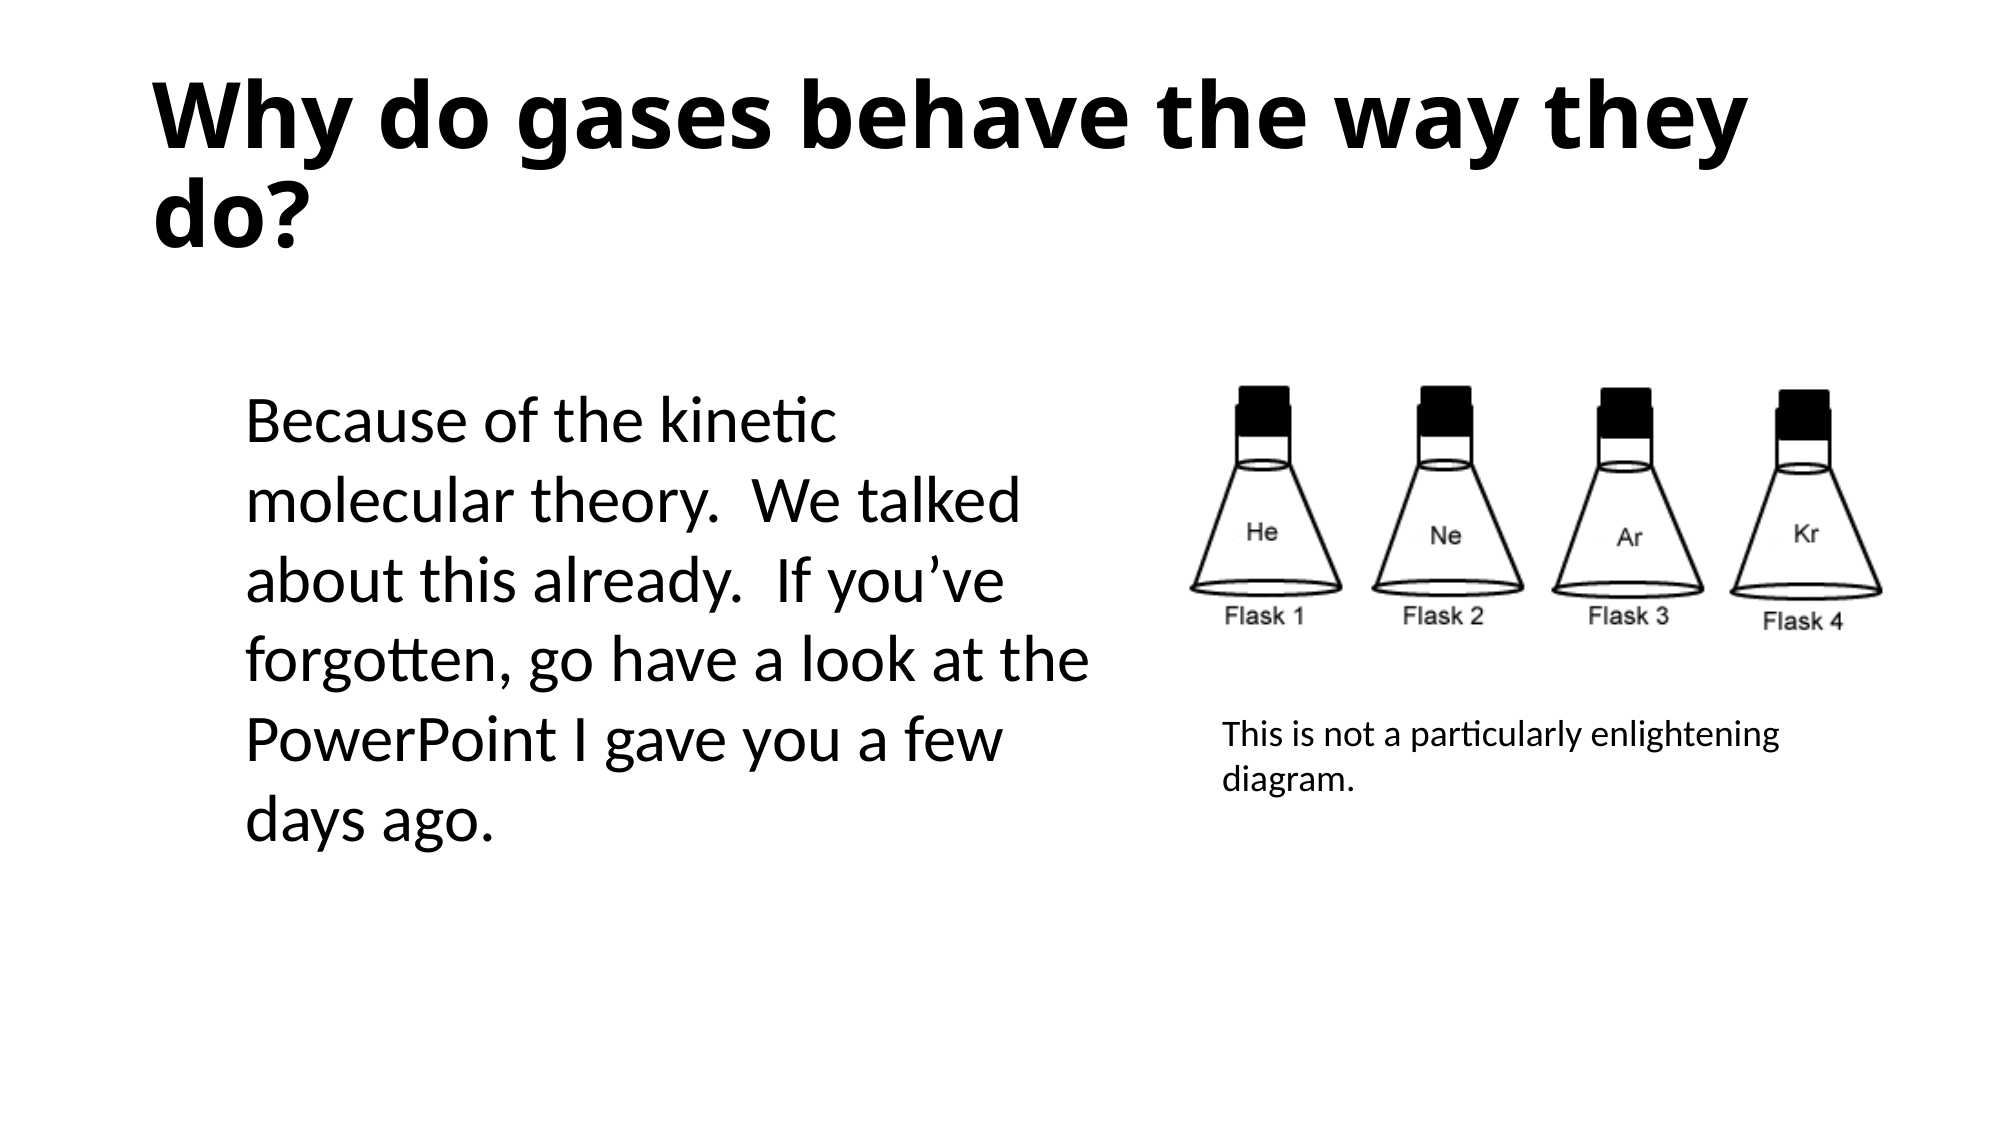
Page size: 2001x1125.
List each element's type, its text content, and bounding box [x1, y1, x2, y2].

text_box This is not a particularly enlightening diagram. [1207, 701, 1826, 807]
title Why do gases behave the way they do? [137, 59, 1863, 278]
text_box Because of the kinetic molecular theory. We talked about this already. If you’ve forgotten, go have a look at the PowerPoint I gave you a few days ago. [230, 368, 1131, 863]
picture [1170, 367, 1901, 643]
